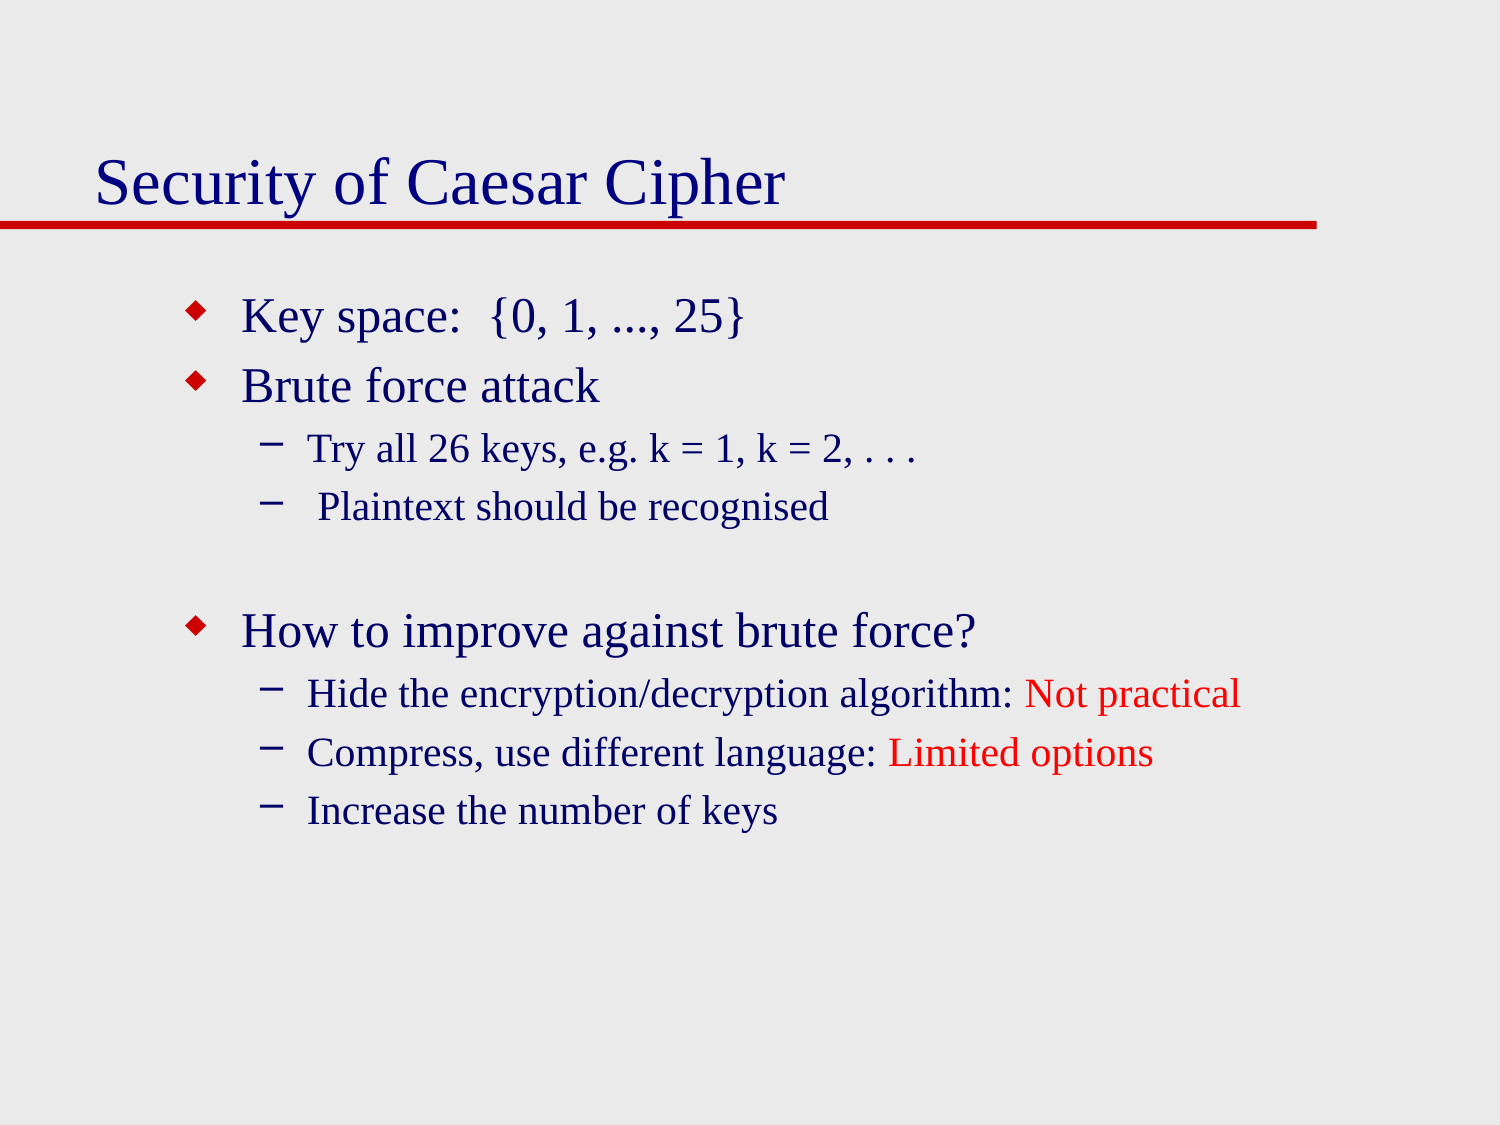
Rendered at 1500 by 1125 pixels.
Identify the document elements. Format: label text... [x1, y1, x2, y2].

list Key space: {0, 1, ..., 25} Brute force attack Try all 26 keys, e.g. k = 1, k = 2, . . . Plaintext should be recognised How to improve against brute force? Hide the encryption/decryption algorithm: Not practical Compress, use different language: Limited options Increase the number of keys [169, 274, 1438, 951]
title Security of Caesar Cipher [62, 43, 1338, 226]
